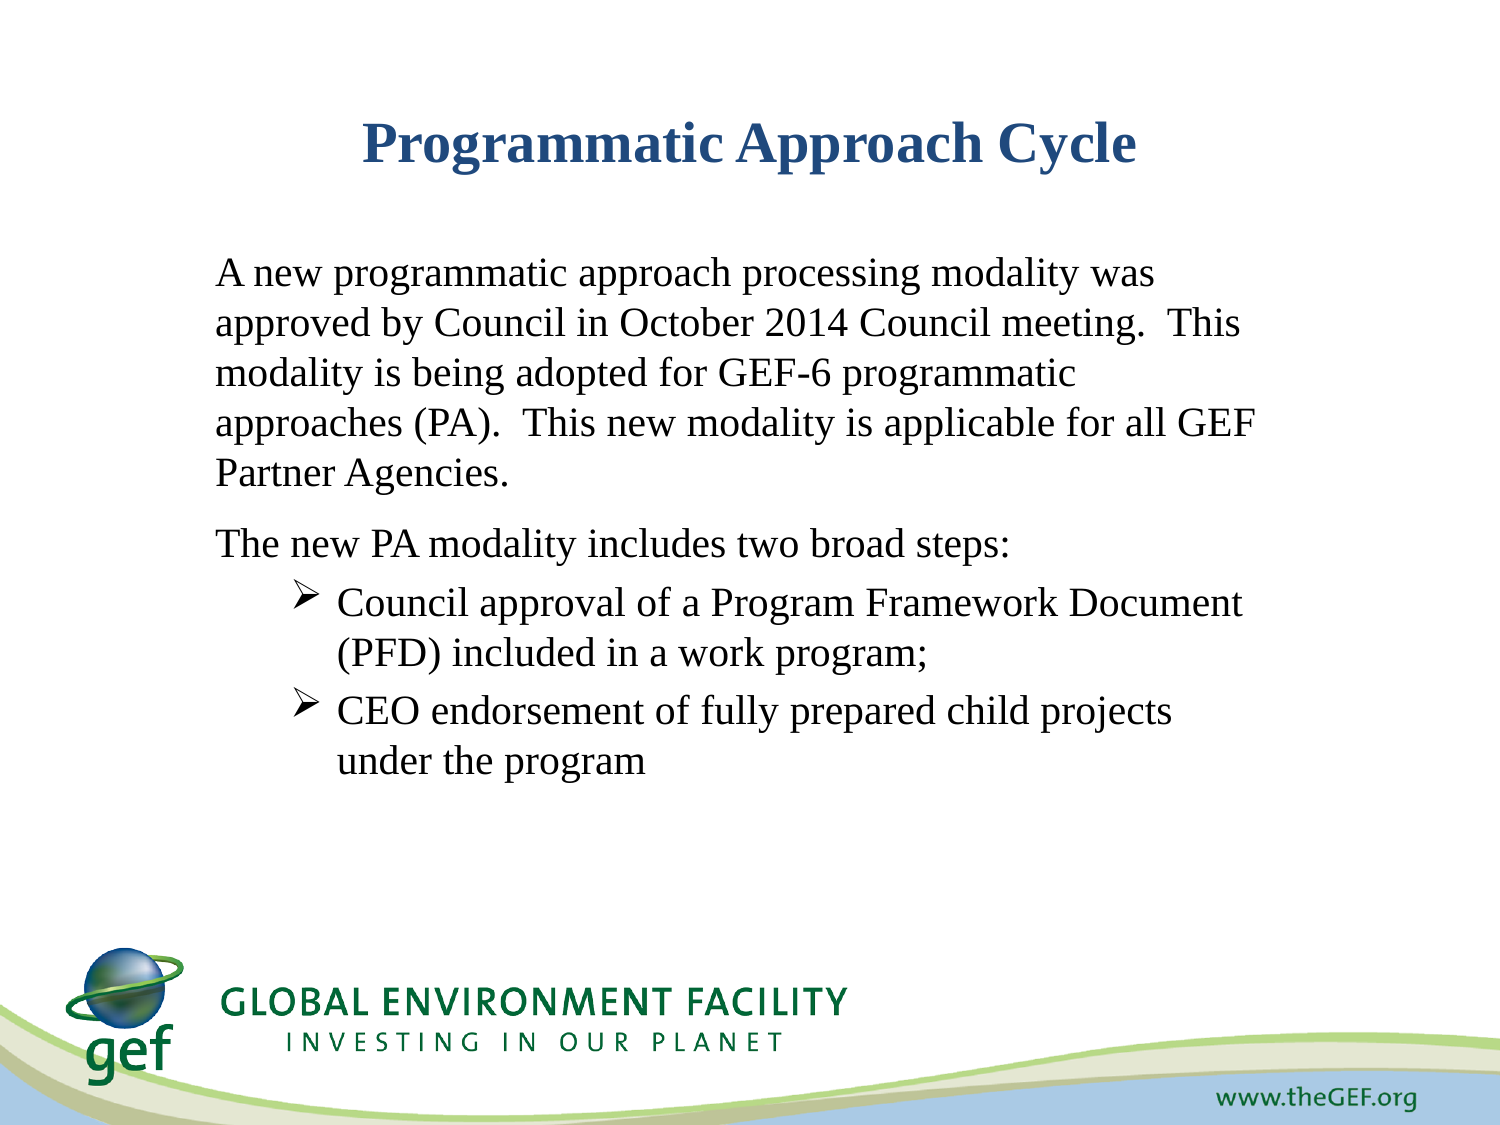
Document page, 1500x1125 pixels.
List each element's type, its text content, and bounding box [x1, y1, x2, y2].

title Programmatic Approach Cycle [74, 44, 1426, 233]
picture [0, 920, 1500, 1125]
list A new programmatic approach processing modality was approved by Council in October 2014 Council meeting. This modality is being adopted for GEF-6 programmatic approaches (PA). This new modality is applicable for all GEF Partner Agencies. The new PA modality includes two broad steps: Council approval of a Program Framework Document (PFD) included in a work program; CEO endorsement of fully prepared child projects under the program [199, 237, 1276, 913]
